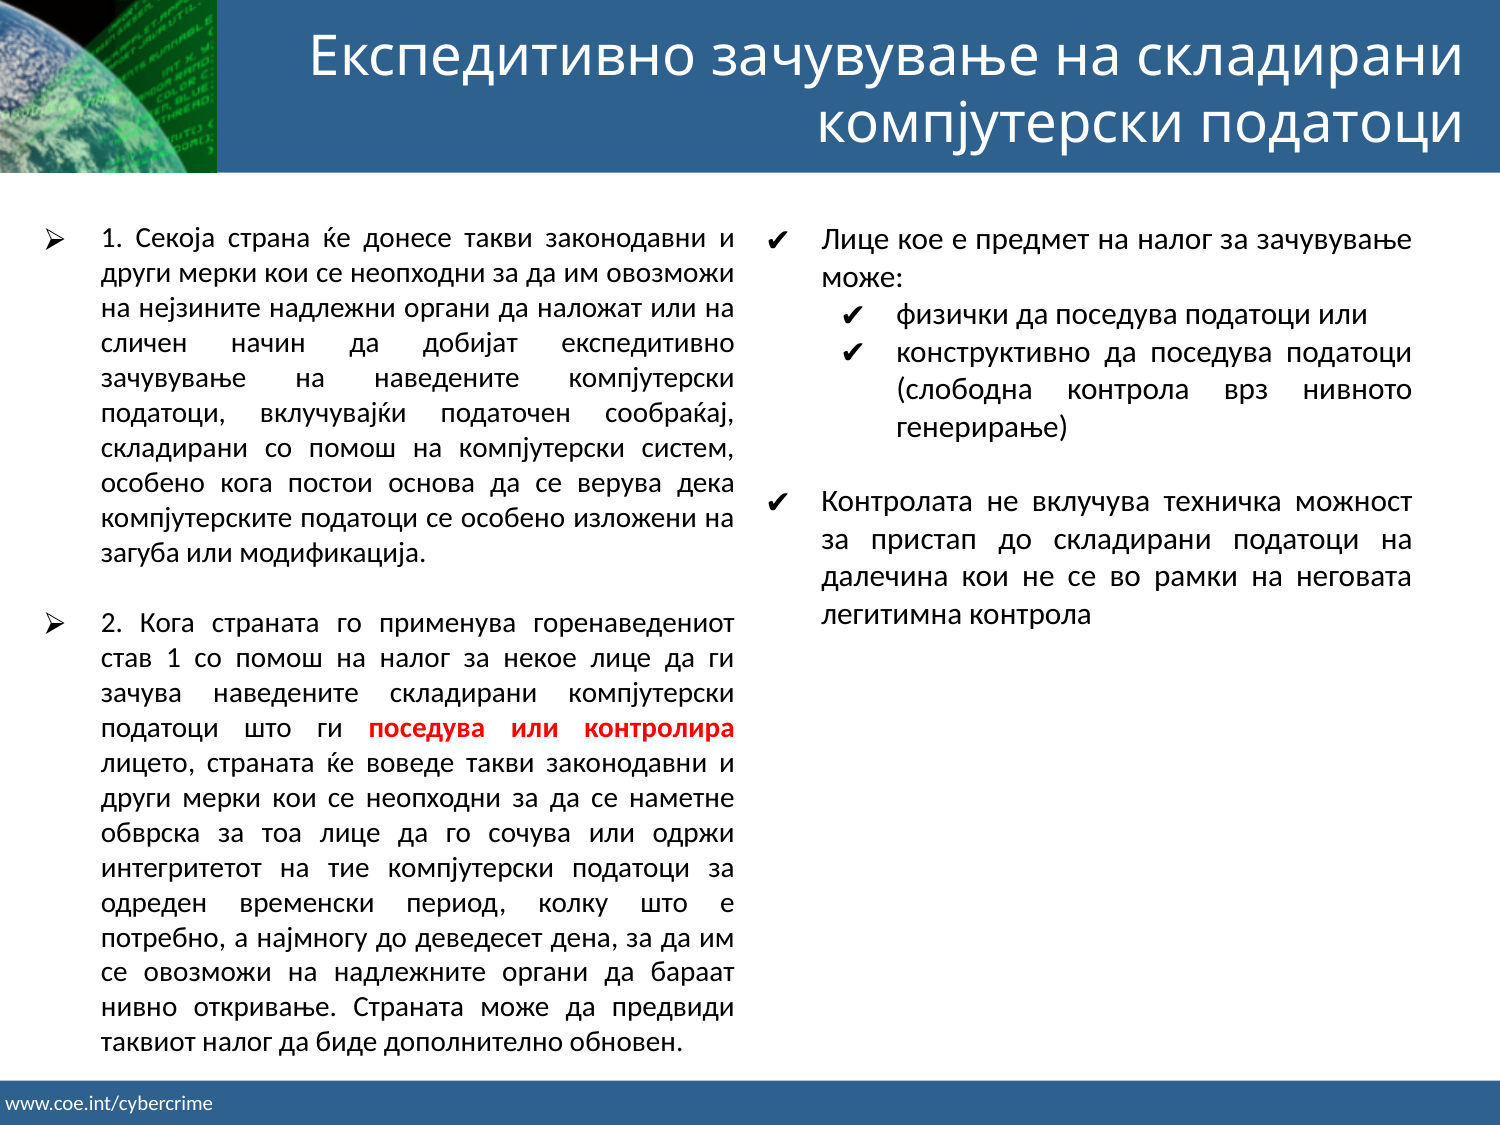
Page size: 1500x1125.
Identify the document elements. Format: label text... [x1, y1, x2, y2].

text_box 1. Секоја страна ќе донесе такви законодавни и други мерки кои се неопходни за да им овозможи на нејзините надлежни органи да наложат или на сличен начин да добијат експедитивно зачувување на наведените компјутерски податоци, вклучувајќи податочен сообраќај, складирани со помош на компјутерски систем, особено кога постои основа да се верува дека компјутерските податоци се особено изложени на загуба или модификација. 2. Кога страната го применува горенаведениот став 1 со помош на налог за некое лице да ги зачува наведените складирани компјутерски податоци што ги поседува или контролира лицето, страната ќе воведе такви законодавни и други мерки кои се неопходни за да се наметне обврска за тоа лице да го сочува или одржи интегритетот на тие компјутерски податоци за одреден временски период, колку што е потребно, а најмногу до деведесет дена, за да им се овозможи на надлежните органи да бараат нивно откривање. Страната може да предвиди таквиот налог да биде дополнително обновен. [29, 211, 750, 1066]
text_box Лице кое е предмет на налог за зачувување може: физички да поседува податоци или конструктивно да поседува податоци (слободна контрола врз нивното генерирање) Контролата не вклучува техничка можност за пристап до складирани податоци на далечина кои не се во рамки на неговата легитимна контрола [749, 211, 1429, 638]
text_box Експедитивно зачувување на складирани компјутерски податоци [227, 11, 1480, 162]
picture [0, 0, 217, 173]
